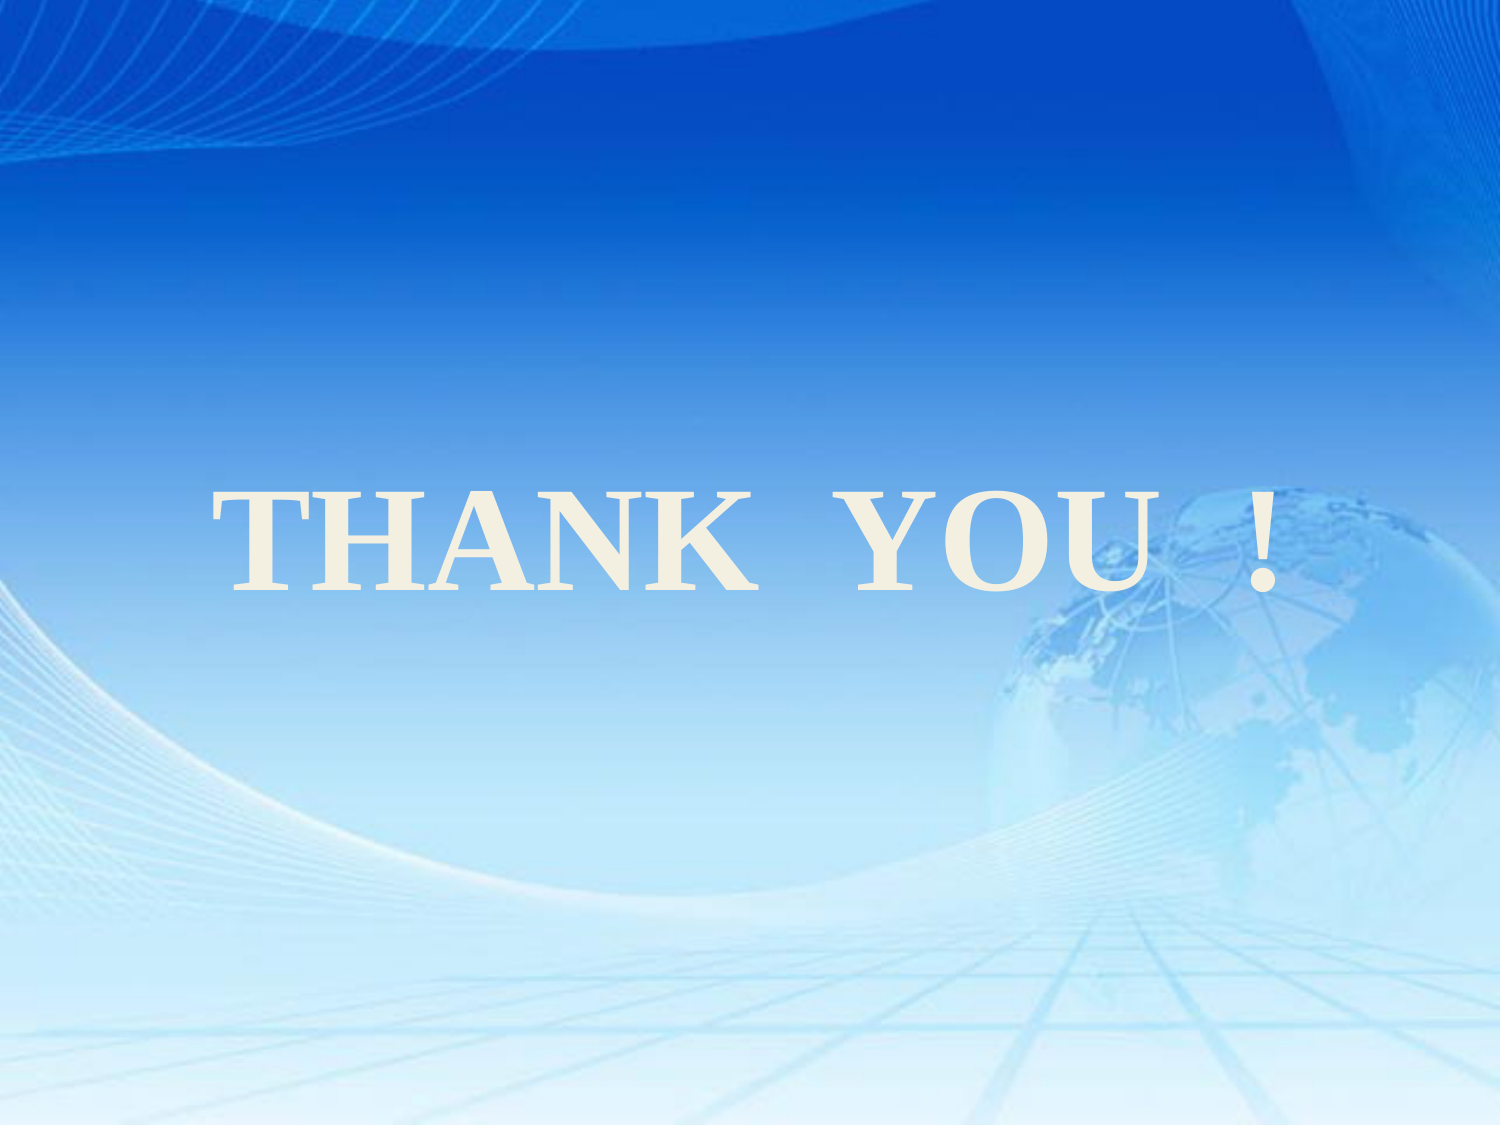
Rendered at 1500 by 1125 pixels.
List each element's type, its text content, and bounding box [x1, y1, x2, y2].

text_box THANK YOU ! [195, 432, 1304, 628]
picture [0, 0, 1500, 1125]
